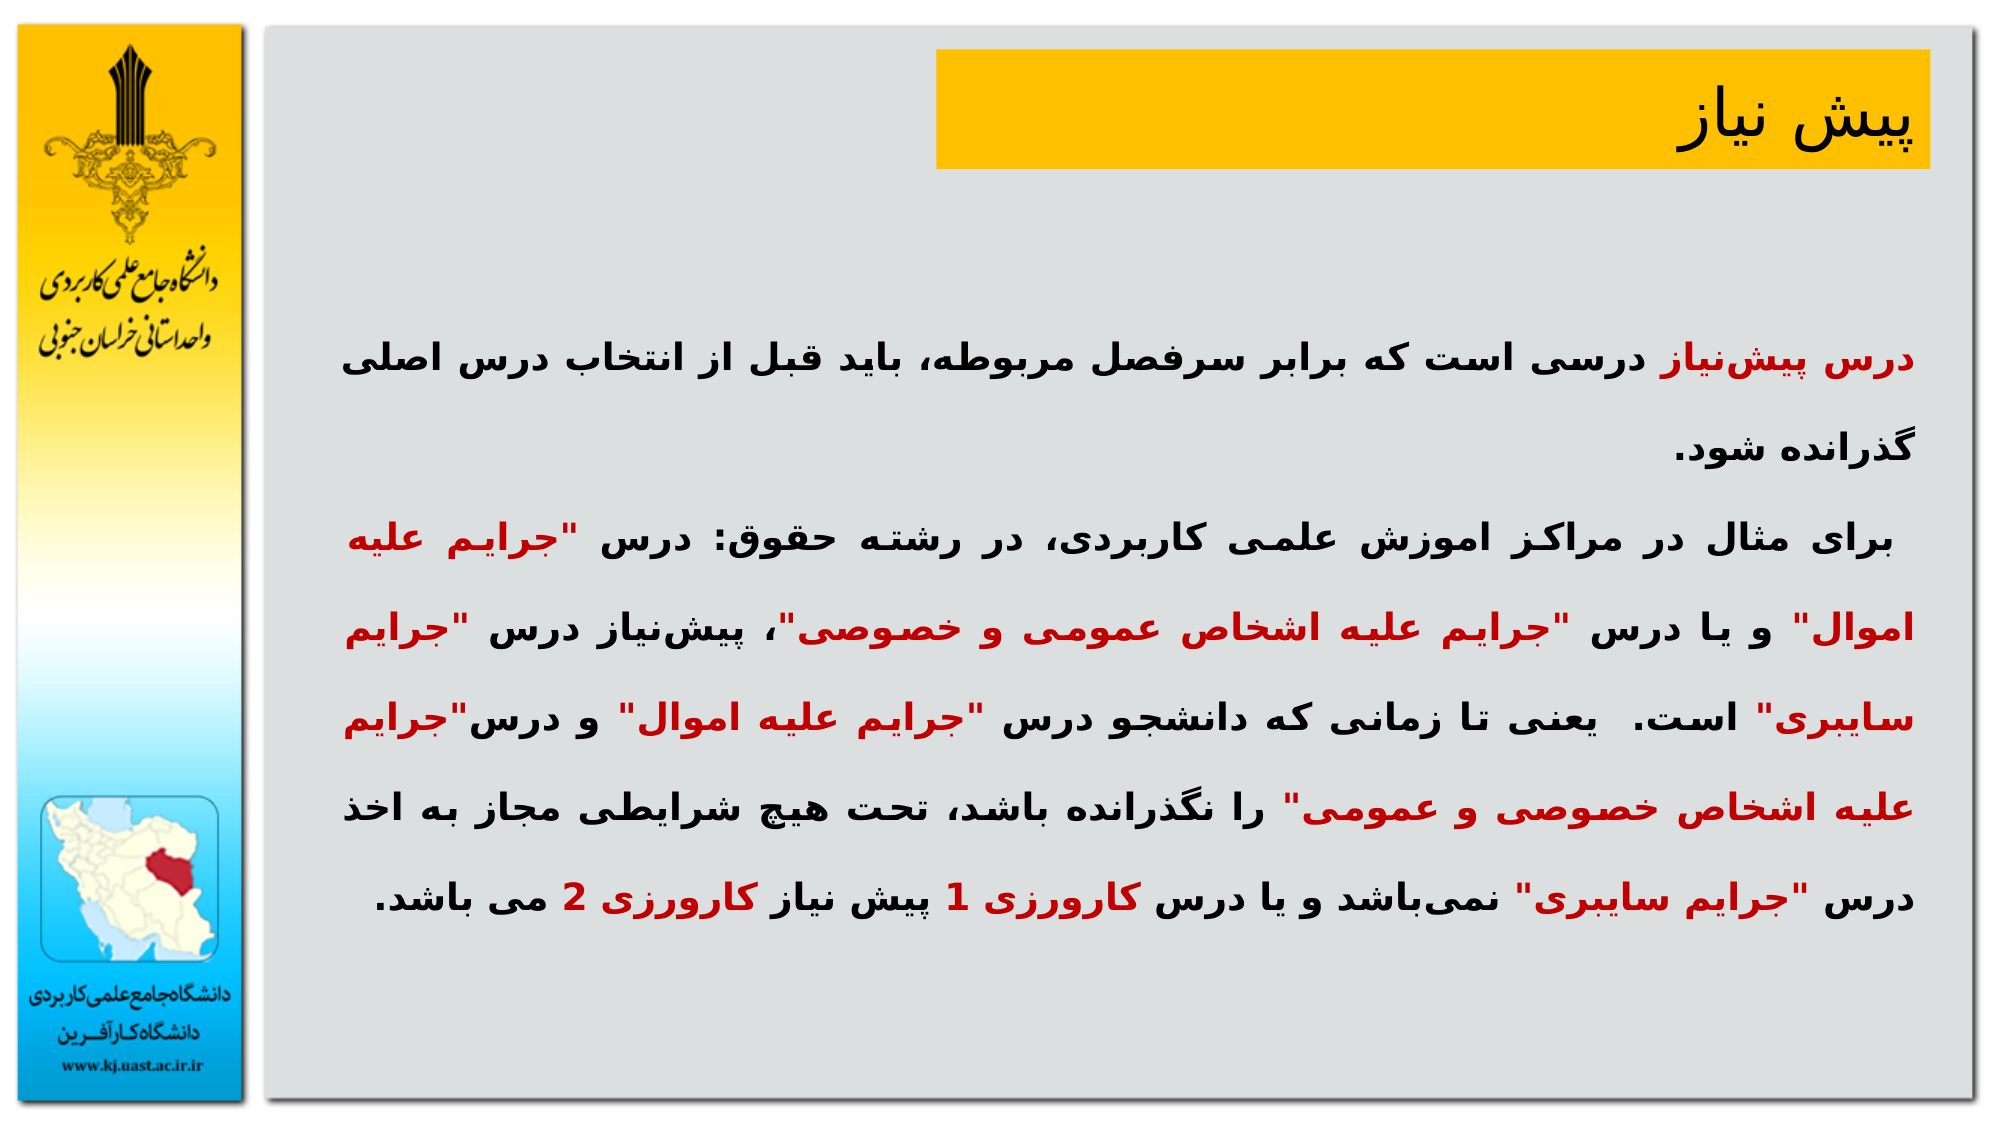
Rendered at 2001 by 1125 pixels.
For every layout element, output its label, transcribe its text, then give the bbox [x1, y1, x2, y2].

text_box درس پیش‌نیاز درسی است که برابر سرفصل مربوطه، باید قبل از انتخاب درس اصلی گذرانده شود. برای مثال در مراکز اموزش علمی کاربردی، در رشته حقوق: درس "جرایم علیه اموال" و یا درس "جرایم علیه اشخاص عمومی و خصوصی"، پیش‌نیاز درس "جرایم سایبری" است. یعنی تا زمانی که دانشجو درس "جرایم علیه اموال" و درس"جرایم علیه اشخاص خصوصی و عمومی" را نگذرانده باشد، تحت هیچ شرایطی مجاز به اخذ درس "جرایم سایبری" نمی‌باشد و یا درس کارورزی 1 پیش نیاز کارورزی 2 می باشد. [324, 184, 1931, 1021]
picture [0, 0, 2001, 1125]
text_box پیش نیاز [935, 48, 1932, 171]
